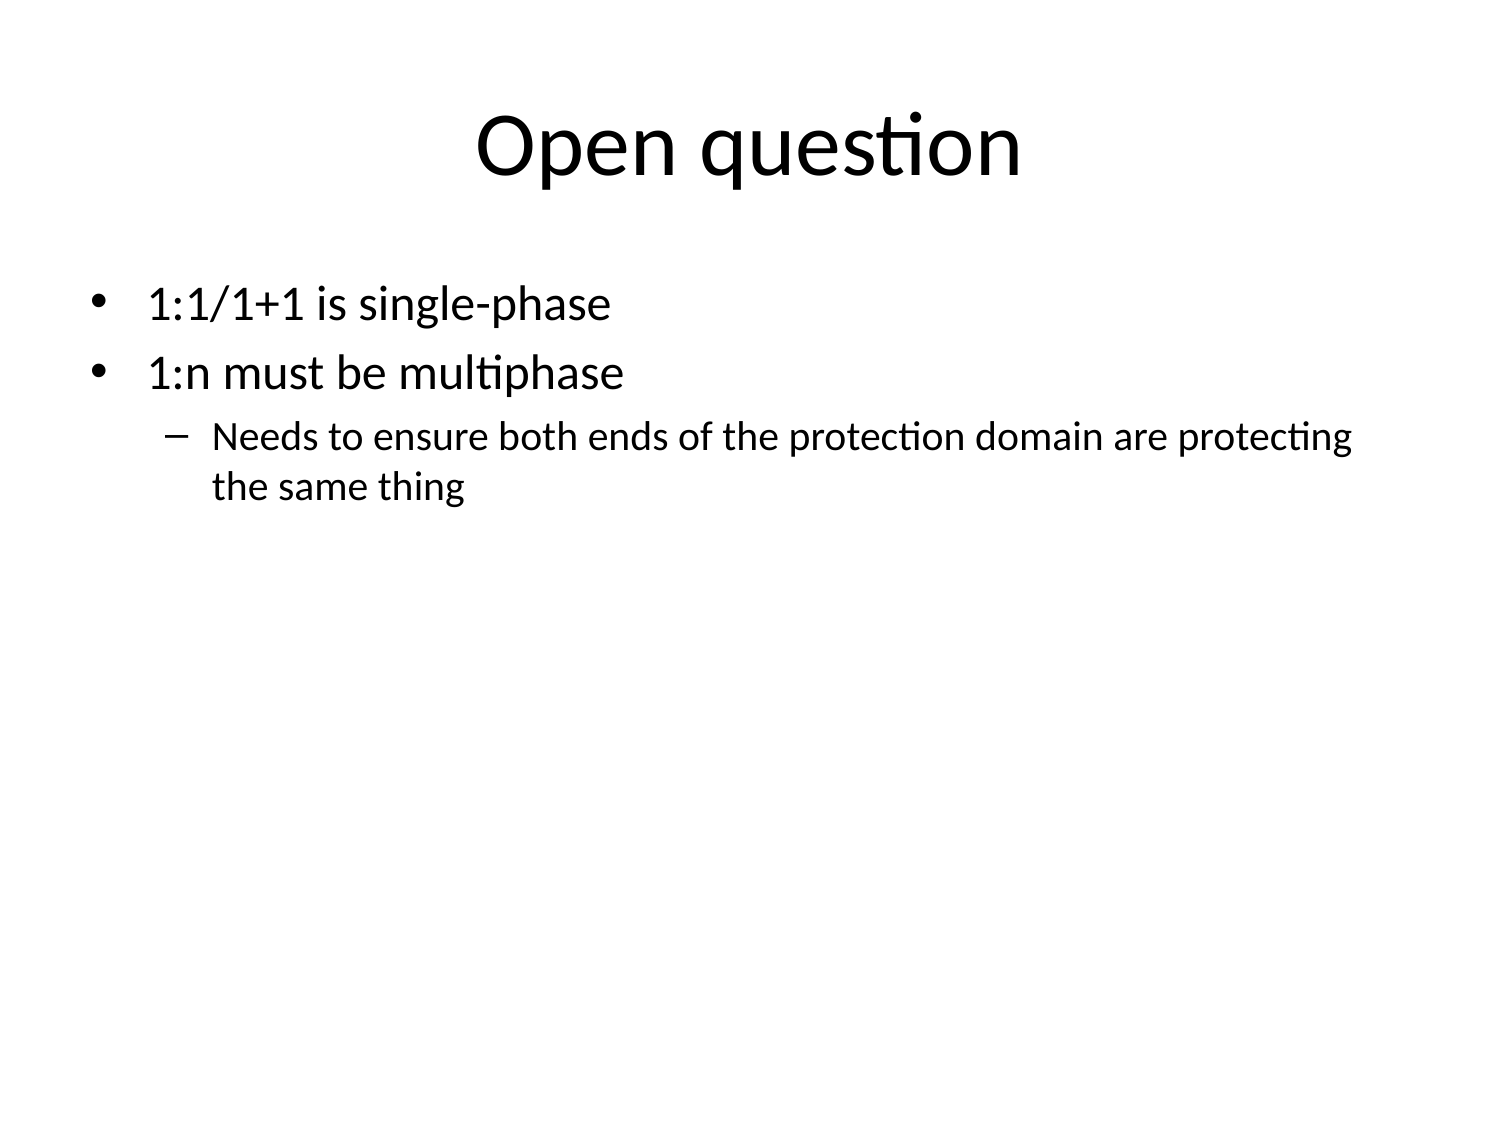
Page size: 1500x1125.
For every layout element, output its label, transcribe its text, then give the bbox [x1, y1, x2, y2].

title Open question [75, 45, 1425, 233]
list 1:1/1+1 is single-phase 1:n must be multiphase Needs to ensure both ends of the protection domain are protecting the same thing [75, 262, 1425, 1005]
